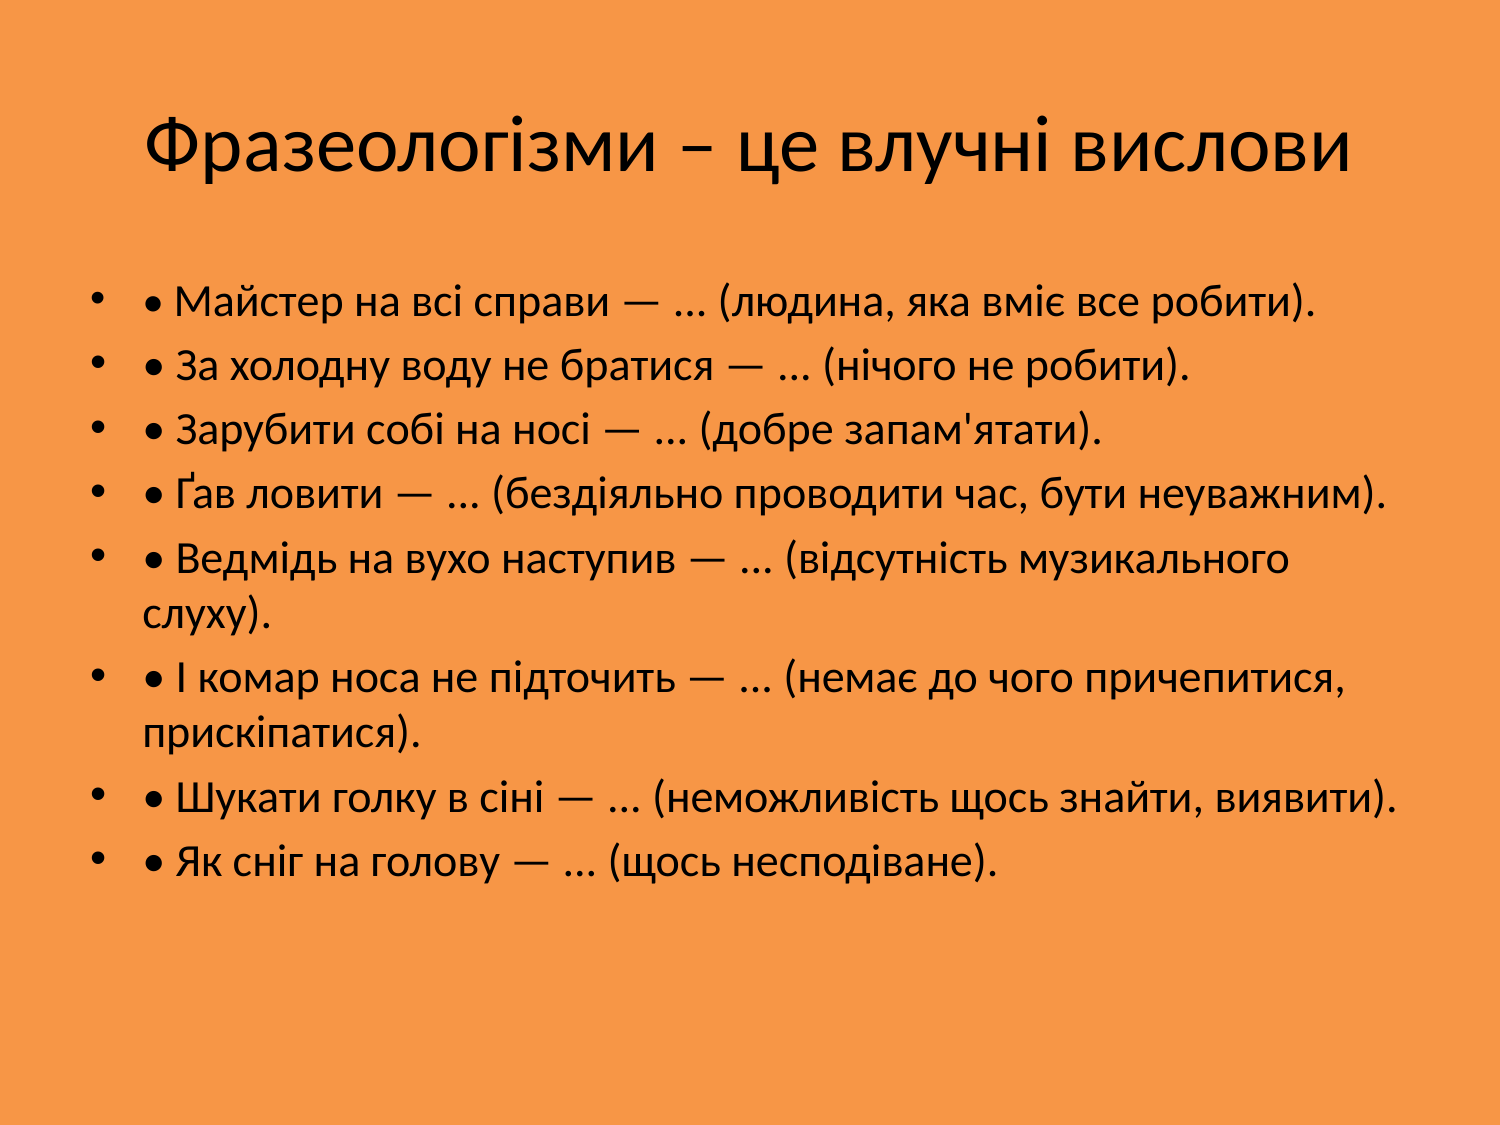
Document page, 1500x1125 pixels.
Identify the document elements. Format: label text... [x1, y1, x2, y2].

list • Майстер на всі справи — ... (людина, яка вміє все робити). • За холодну воду не братися — ... (нічого не робити). • Зарубити собі на носі — ... (добре запам'я­тати). • Ґав ловити — ... (бездіяльно проводити час, бути неуважним). • Ведмідь на вухо наступив — ... (відсутність музикального слуху). • І комар носа не підточить — ... (немає до чого причепитися, прискіпатися). • Шукати голку в сіні — ... (неможливість щось знайти, виявити). • Як сніг на голову — ... (щось несподіване). [75, 262, 1425, 1005]
title Фразеологізми – це влучні вислови [75, 45, 1425, 233]
